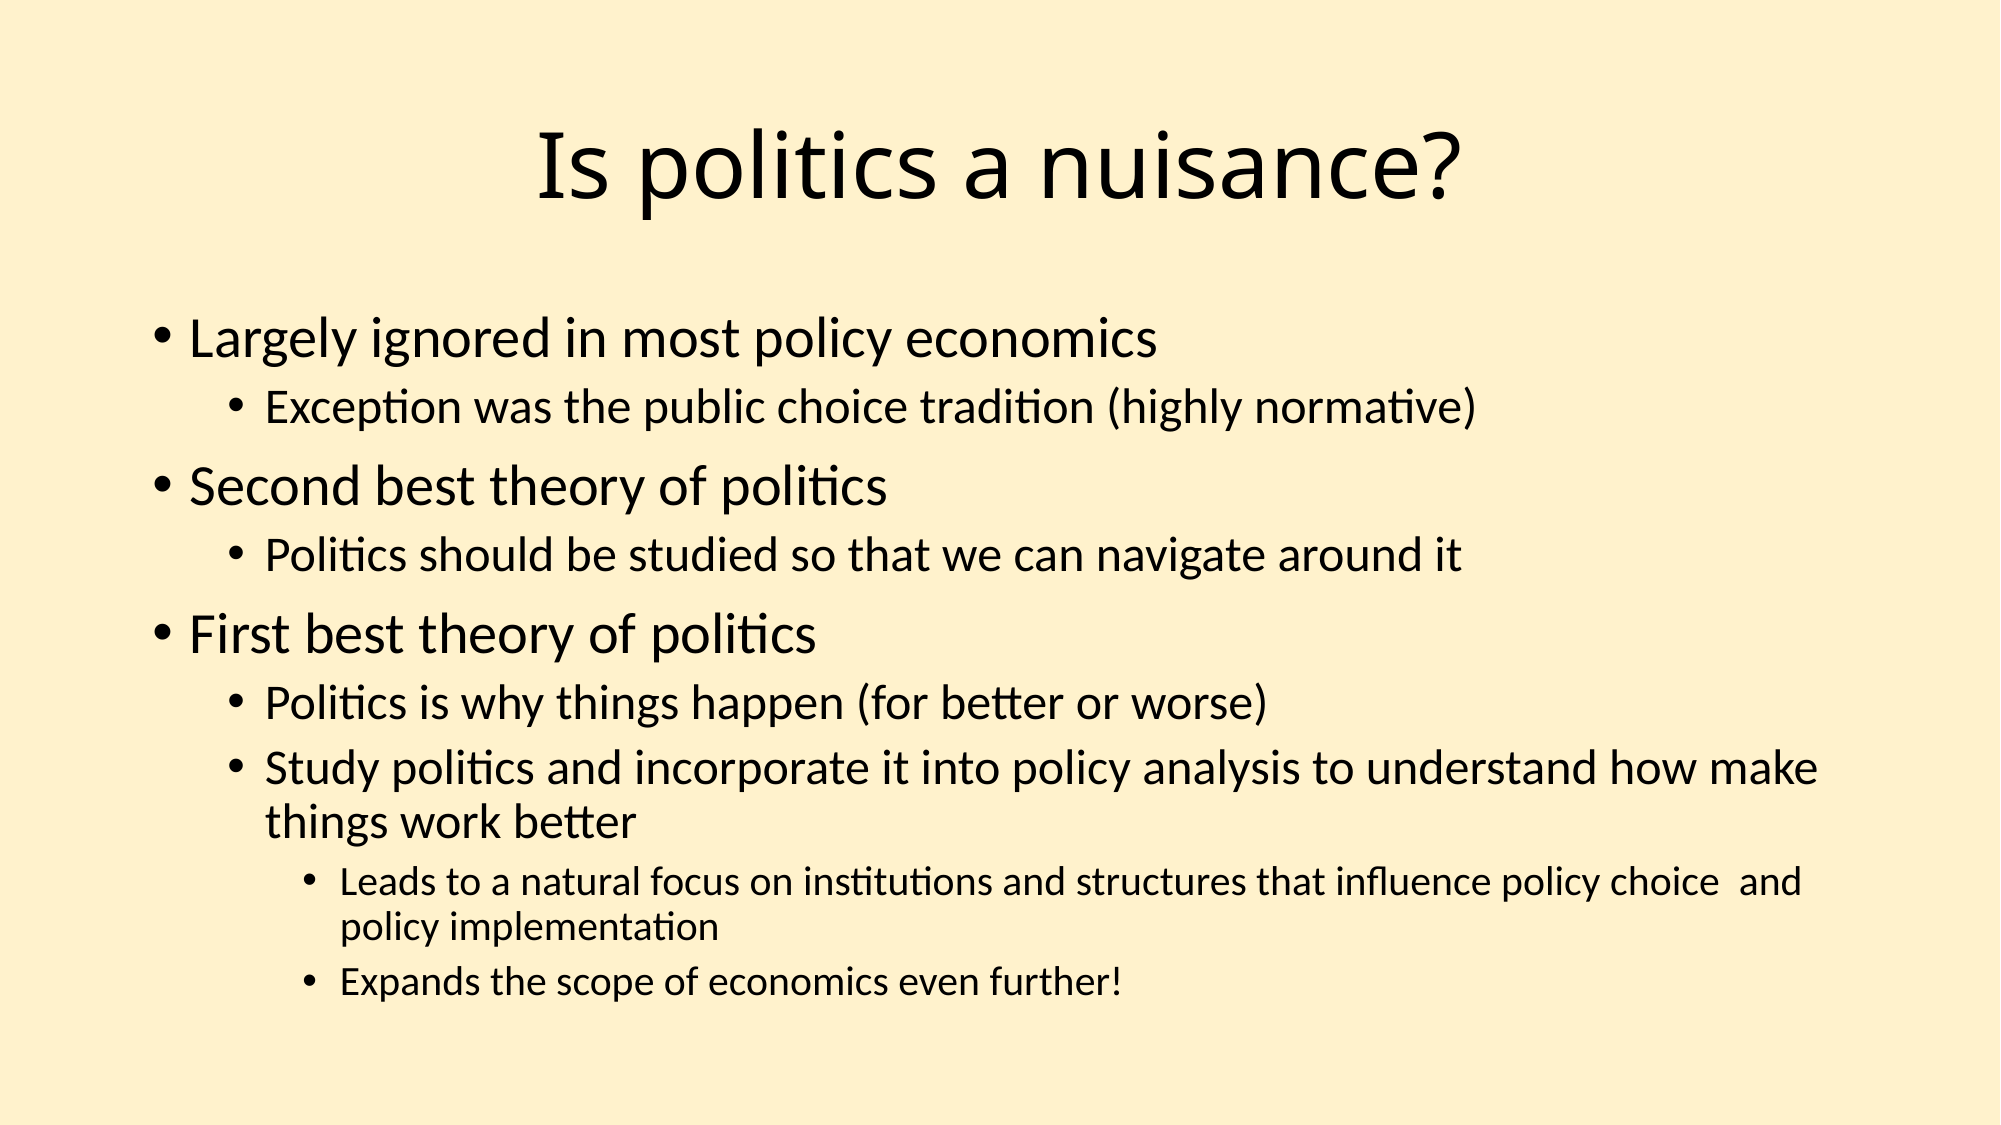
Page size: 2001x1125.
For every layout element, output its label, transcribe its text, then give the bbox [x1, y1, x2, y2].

list Largely ignored in most policy economics Exception was the public choice tradition (highly normative) Second best theory of politics Politics should be studied so that we can navigate around it First best theory of politics Politics is why things happen (for better or worse) Study politics and incorporate it into policy analysis to understand how make things work better Leads to a natural focus on institutions and structures that influence policy choice and policy implementation Expands the scope of economics even further! [137, 299, 1863, 1014]
title Is politics a nuisance? [137, 59, 1863, 278]
